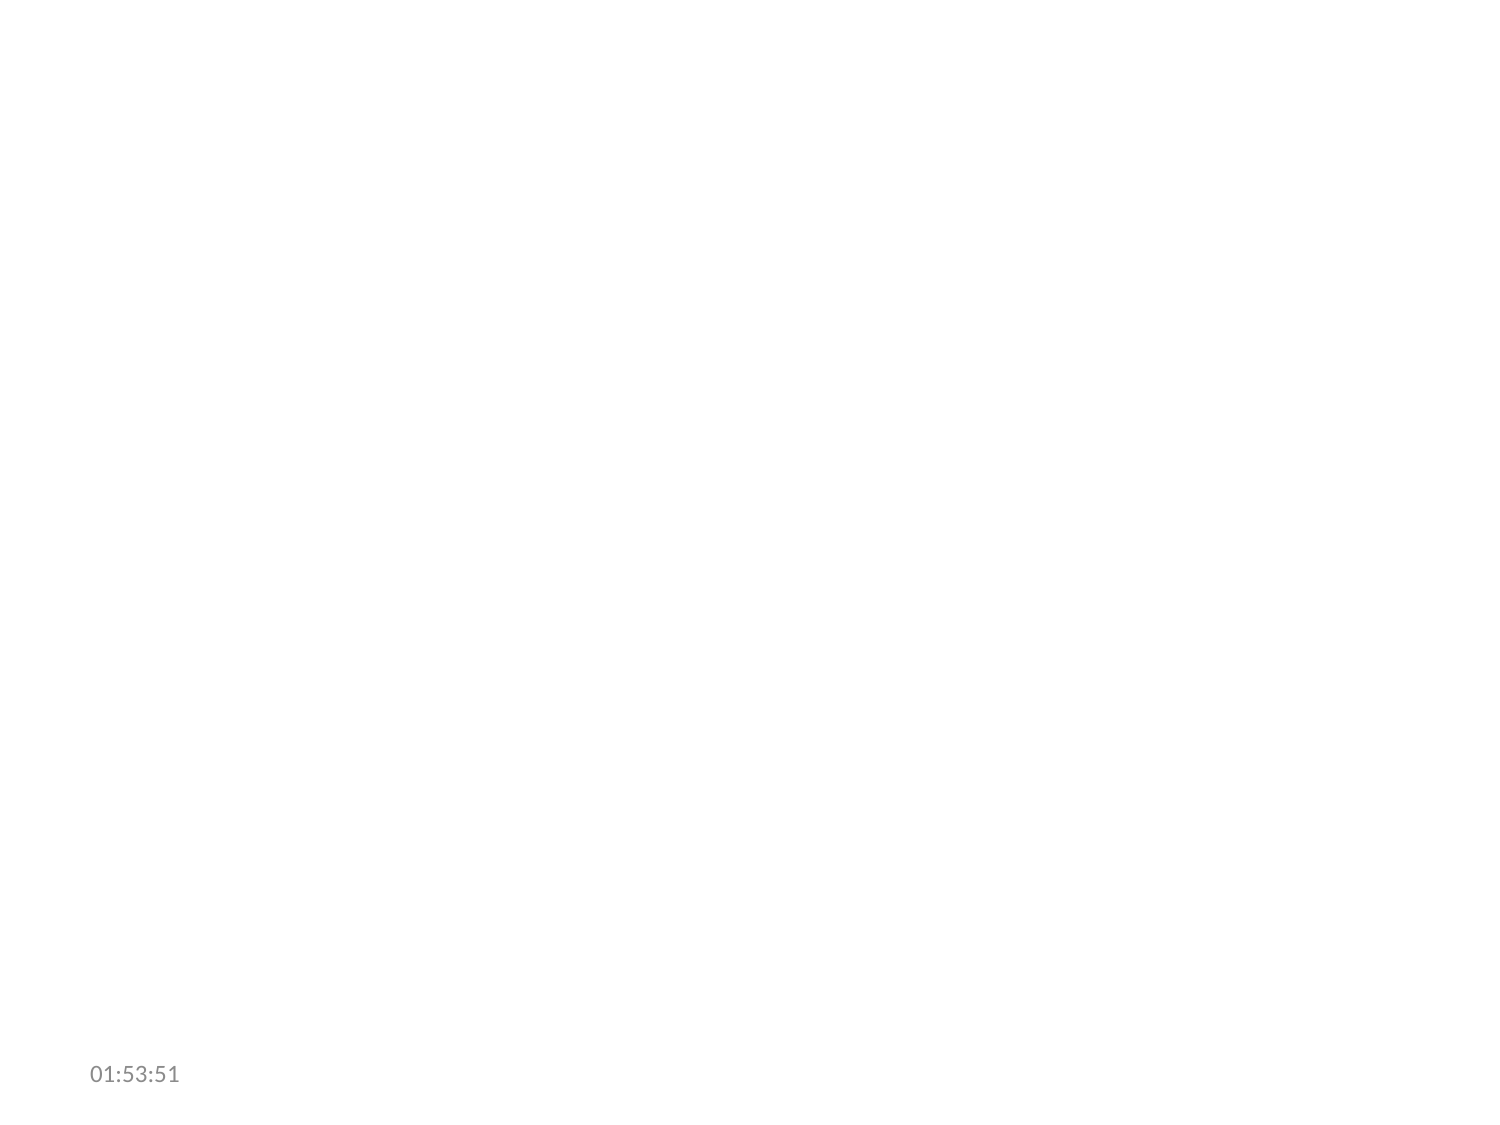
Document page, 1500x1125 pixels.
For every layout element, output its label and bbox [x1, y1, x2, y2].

slide_number [75, 1042, 425, 1103]
